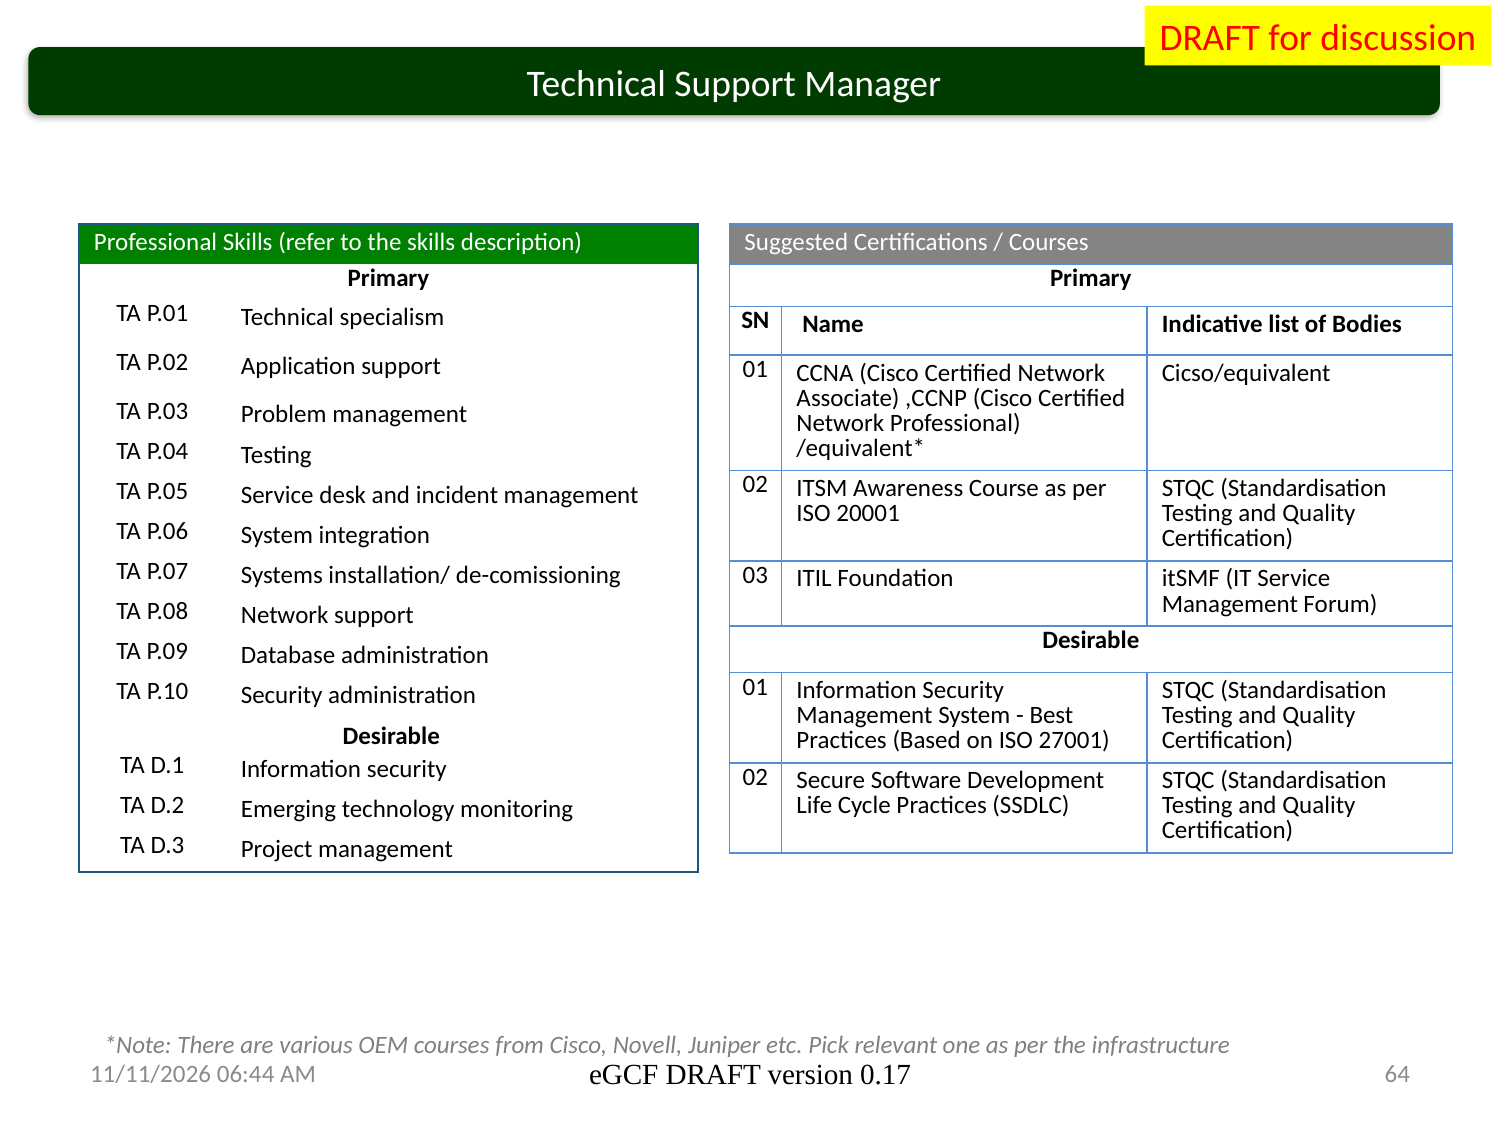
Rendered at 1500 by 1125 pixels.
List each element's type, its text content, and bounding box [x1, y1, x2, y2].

table_cell Security administration [226, 677, 697, 722]
table_cell Name [782, 307, 1146, 354]
table_cell 01 [730, 673, 781, 762]
table_header Professional Skills (refer to the skills description) [80, 225, 697, 264]
table_cell TA P.08 [80, 597, 226, 637]
table_cell STQC (Standardisation Testing and Quality Certification) [1148, 673, 1452, 762]
table_cell Desirable [730, 627, 1452, 672]
table_cell Database administration [226, 637, 697, 677]
table_cell 02 [730, 471, 781, 560]
table_cell STQC (Standardisation Testing and Quality Certification) [1148, 471, 1452, 560]
table_cell ITIL Foundation [782, 562, 1146, 625]
table_cell TA D.3 [80, 831, 226, 871]
table_cell CCNA (Cisco Certified Network Associate) ,CCNP (Cisco Certified Network Professional) /equivalent* [782, 356, 1146, 470]
table_cell System integration [226, 517, 697, 557]
table_cell TA D.1 [80, 751, 226, 791]
table_cell ITSM Awareness Course as per ISO 20001 [782, 471, 1146, 560]
text_box *Note: There are various OEM courses from Cisco, Novell, Juniper etc. Pick relevant one as per the infrastructure [88, 1021, 1248, 1066]
table_cell TA P.03 [80, 397, 226, 437]
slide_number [75, 1042, 425, 1103]
table_cell TA P.10 [80, 677, 226, 722]
text_box DRAFT for discussion [1144, 5, 1492, 66]
table_cell SN [730, 307, 781, 354]
table_cell TA P.05 [80, 477, 226, 517]
table_cell Indicative list of Bodies [1148, 307, 1452, 354]
table_cell Emerging technology monitoring [226, 791, 697, 831]
table_cell STQC (Standardisation Testing and Quality Certification) [1148, 764, 1452, 852]
table_cell 01 [730, 356, 781, 470]
table_cell TA P.06 [80, 517, 226, 557]
table_cell Technical specialism [226, 299, 697, 348]
table_cell itSMF (IT Service Management Forum) [1148, 562, 1452, 625]
table_cell Information Security Management System - Best Practices (Based on ISO 27001) [782, 673, 1146, 762]
table_cell Information security [226, 751, 697, 791]
table_cell 03 [730, 562, 781, 625]
table_cell Primary [80, 264, 697, 299]
table_cell Cicso/equivalent [1148, 356, 1452, 470]
table_cell Project management [226, 831, 697, 871]
footer eGCF DRAFT version 0.17 [512, 1042, 988, 1103]
table_cell TA P.04 [80, 437, 226, 477]
table_cell 02 [730, 764, 781, 852]
table_header Suggested Certifications / Courses [730, 225, 1452, 263]
slide_number 64 [1074, 1042, 1425, 1103]
table_cell TA D.2 [80, 791, 226, 831]
table_cell TA P.02 [80, 348, 226, 397]
table_cell Systems installation/ de-comissioning [226, 557, 697, 597]
table_cell Problem management [226, 397, 697, 437]
table_cell Primary [730, 265, 1452, 306]
table_cell Secure Software Development Life Cycle Practices (SSDLC) [782, 764, 1146, 852]
table_cell TA P.09 [80, 637, 226, 677]
table_cell Testing [226, 437, 697, 477]
table_cell Network support [226, 597, 697, 637]
table_cell Service desk and incident management [226, 477, 697, 517]
table_cell Desirable [80, 722, 697, 751]
table_cell TA P.01 [80, 299, 226, 348]
text_box Technical Support Manager [27, 46, 1441, 116]
table_cell TA P.07 [80, 557, 226, 597]
table_cell Application support [226, 348, 697, 397]
